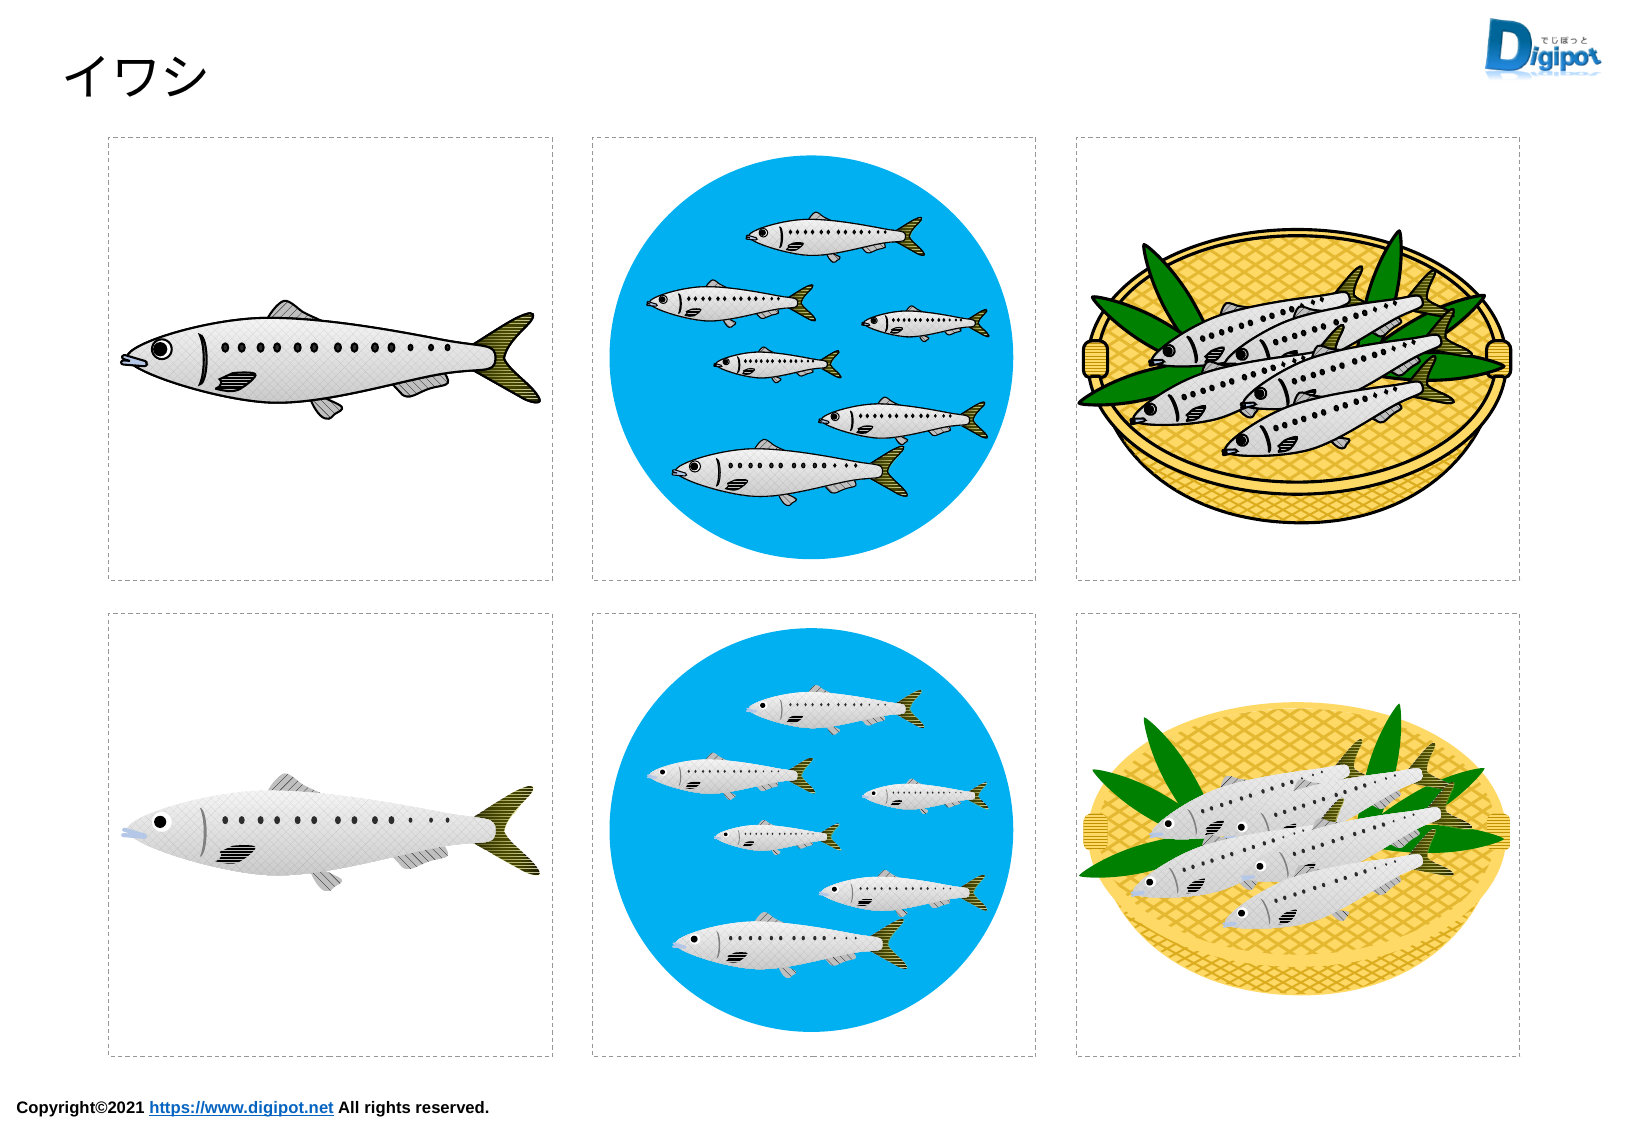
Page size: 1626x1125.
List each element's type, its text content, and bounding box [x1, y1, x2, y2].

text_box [1053, 228, 1511, 523]
text_box イワシ [46, 38, 226, 113]
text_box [121, 776, 540, 891]
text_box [121, 303, 540, 419]
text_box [609, 155, 1014, 560]
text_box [1053, 701, 1511, 996]
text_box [609, 628, 1014, 1032]
picture [1485, 18, 1602, 82]
